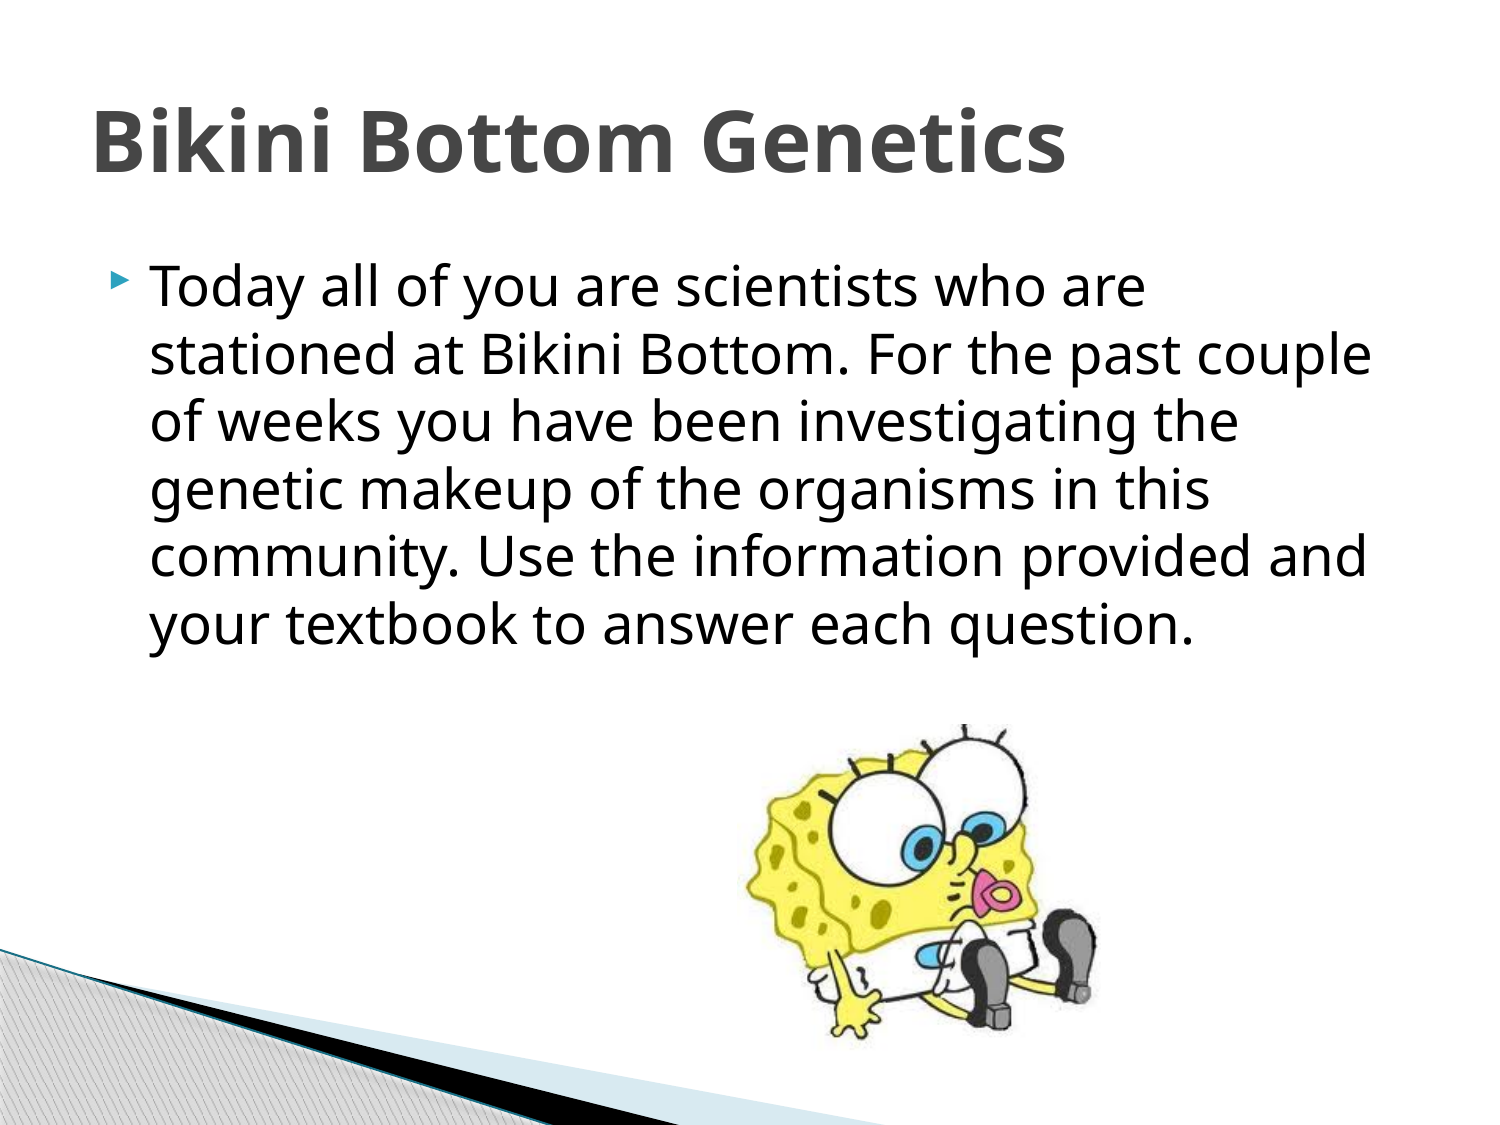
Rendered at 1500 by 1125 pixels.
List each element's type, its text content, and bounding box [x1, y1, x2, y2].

picture [737, 724, 1104, 1062]
list Today all of you are scientists who are stationed at Bikini Bottom. For the past couple of weeks you have been investigating the genetic makeup of the organisms in this community. Use the information provided and your textbook to answer each question. [75, 243, 1425, 986]
title Bikini Bottom Genetics [75, 45, 1425, 233]
